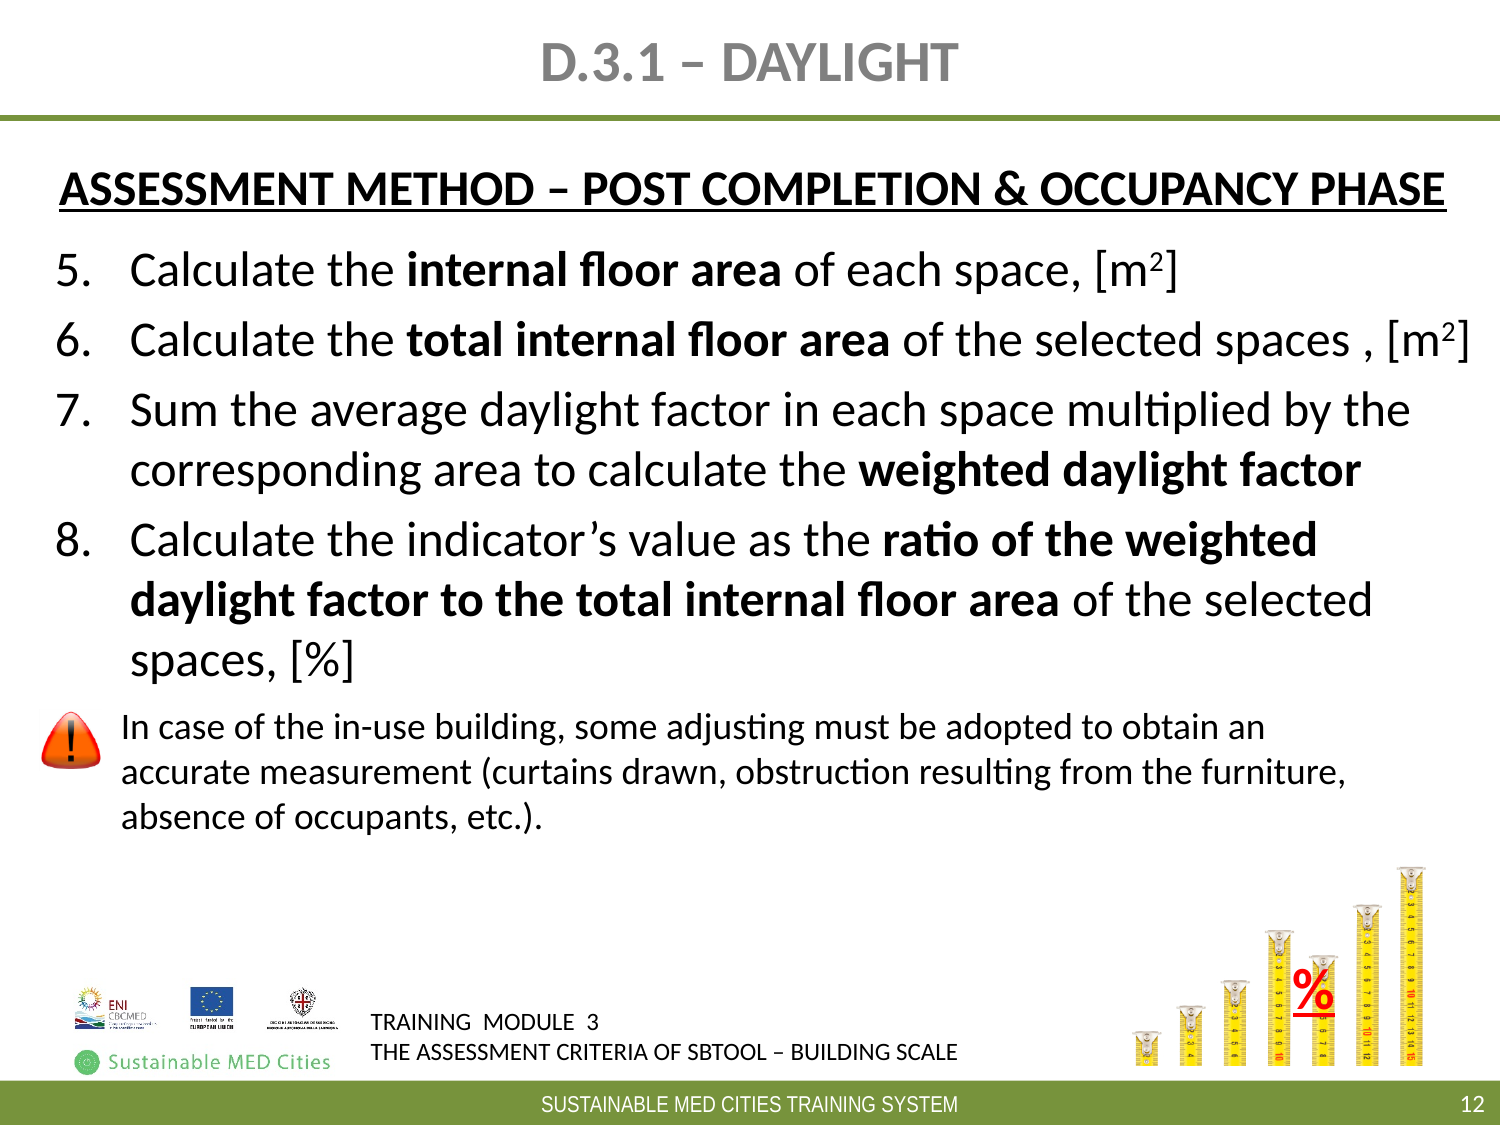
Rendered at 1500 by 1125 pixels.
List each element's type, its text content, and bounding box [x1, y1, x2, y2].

picture [62, 978, 356, 1080]
picture [1122, 859, 1434, 1066]
text_box ASSESSMENT METHOD – POST COMPLETION & OCCUPANCY PHASE [43, 147, 1493, 228]
slide_number 12 [1149, 1079, 1500, 1125]
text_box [39, 694, 1416, 847]
text_box Calculate the internal floor area of each space, [m2] Calculate the total internal floor area of the selected spaces , [m2] Sum the average daylight factor in each space multiplied by the corresponding area to calculate the weighted daylight factor Calculate the indicator’s value as the ratio of the weighted daylight factor to the total internal floor area of the selected spaces, [%] [39, 228, 1500, 803]
title D.3.1 – DAYLIGHT [0, 0, 1500, 117]
